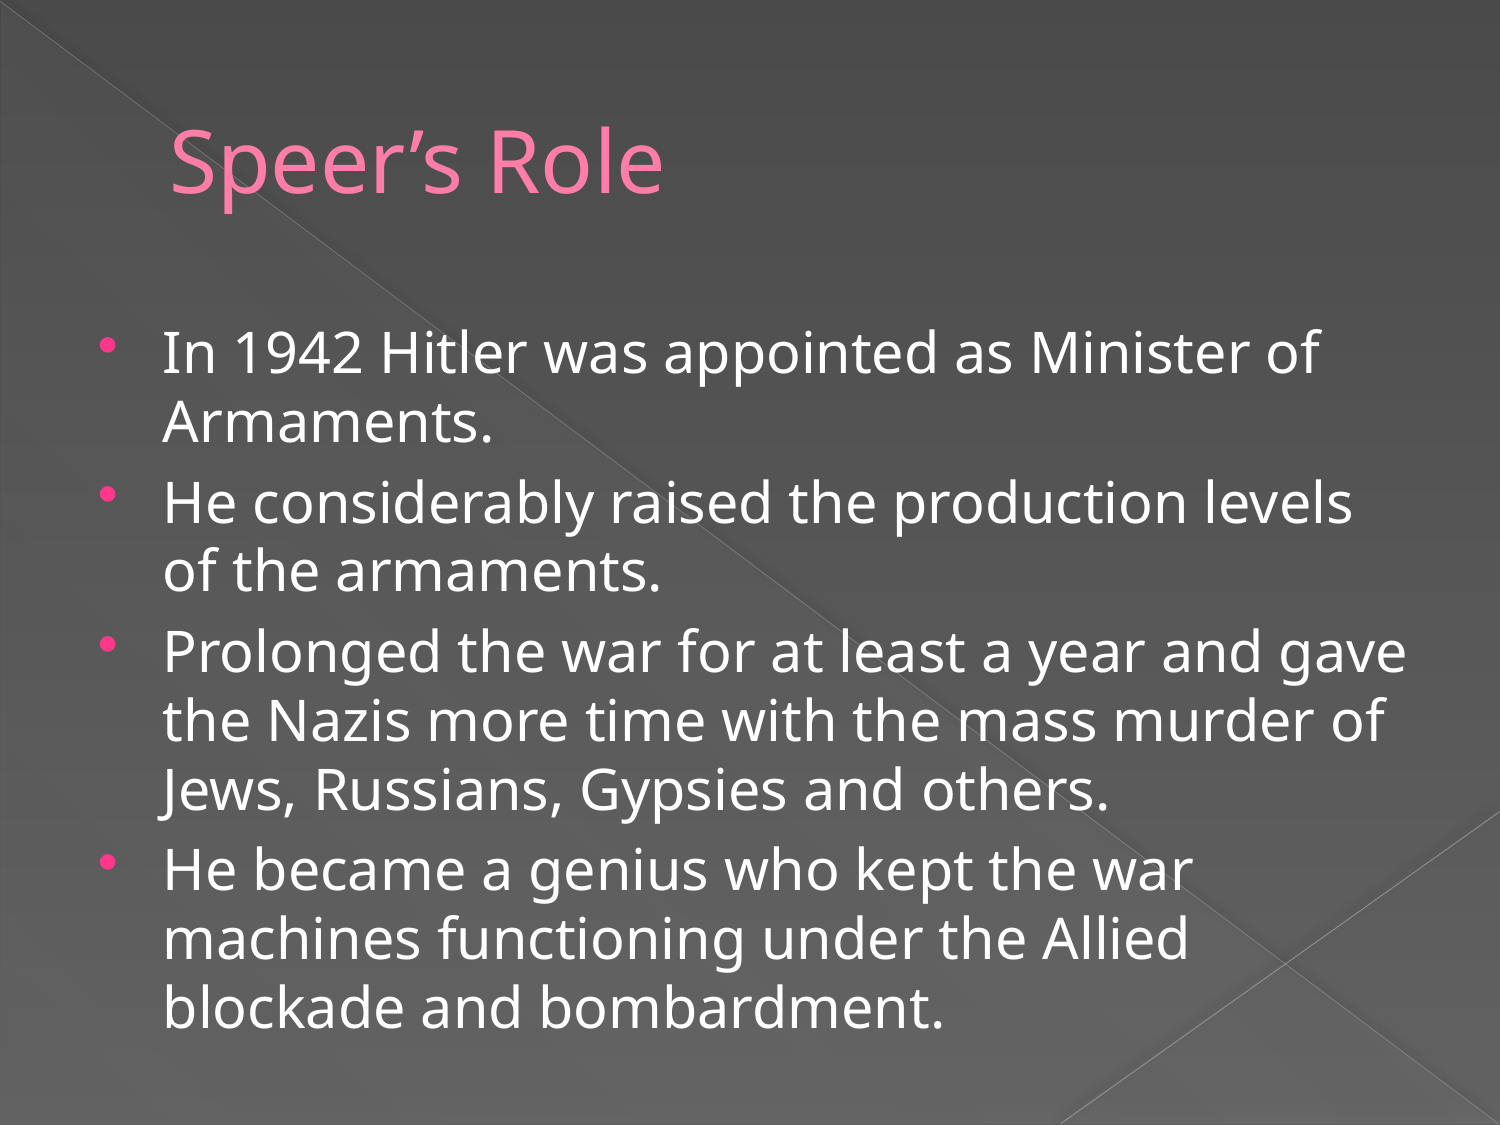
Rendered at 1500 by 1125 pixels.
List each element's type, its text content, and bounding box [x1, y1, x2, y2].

list In 1942 Hitler was appointed as Minister of Armaments. He considerably raised the production levels of the armaments. Prolonged the war for at least a year and gave the Nazis more time with the mass murder of Jews, Russians, Gypsies and others. He became a genius who kept the war machines functioning under the Allied blockade and bombardment. [75, 308, 1425, 1059]
title Speer’s Role [75, 43, 1425, 274]
